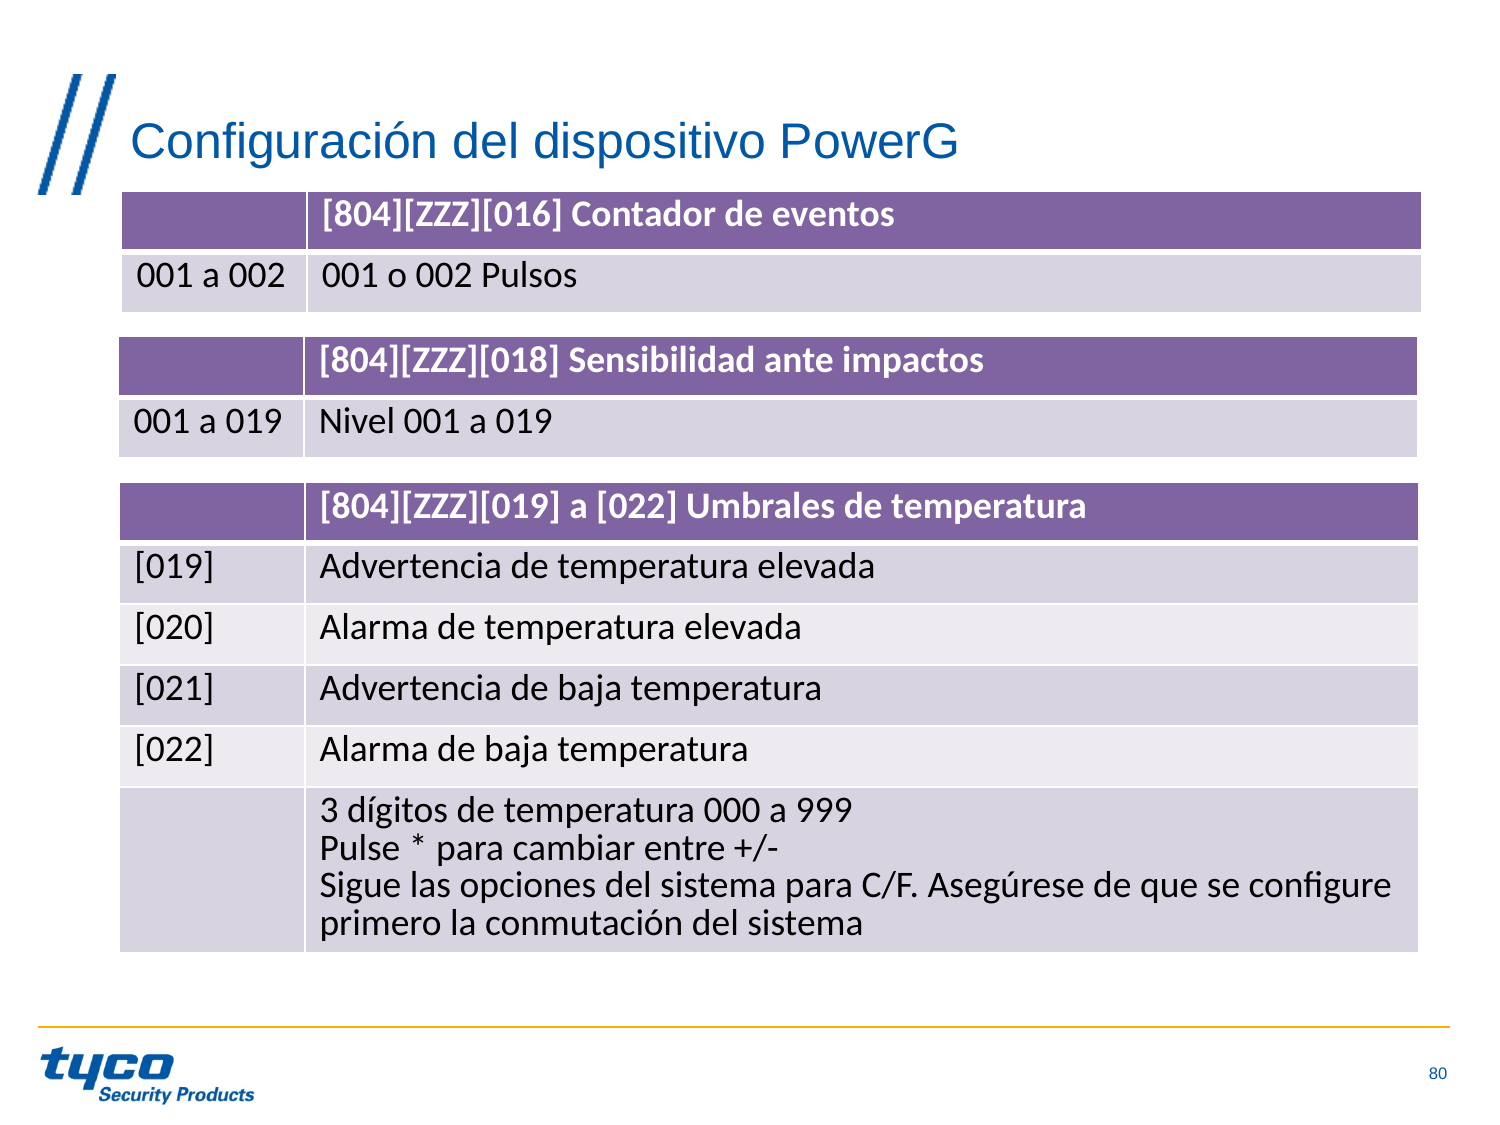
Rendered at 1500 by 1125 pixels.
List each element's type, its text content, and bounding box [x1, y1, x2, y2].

table_cell Advertencia de temperatura elevada [306, 546, 1418, 603]
table_header [122, 192, 306, 249]
table_header [804][ZZZ][019] a [022] Umbrales de temperatura [306, 483, 1418, 540]
table_cell Alarma de temperatura elevada [306, 605, 1418, 664]
table_cell [021] [120, 666, 304, 725]
picture [37, 74, 115, 195]
title Configuración del dispositivo PowerG [115, 44, 1426, 233]
table_cell Advertencia de baja temperatura [306, 666, 1418, 725]
table_cell Nivel 001 a 019 [305, 400, 1417, 457]
picture [34, 1040, 260, 1107]
table_header [120, 483, 304, 540]
table_header [804][ZZZ][018] Sensibilidad ante impactos [305, 337, 1417, 395]
table_cell [020] [120, 605, 304, 664]
table_cell [019] [120, 546, 304, 603]
table_cell Alarma de baja temperatura [306, 727, 1418, 786]
table_cell 001 o 002 Pulsos [308, 255, 1421, 312]
table_cell 3 dígitos de temperatura 000 a 999 Pulse * para cambiar entre +/- Sigue las opciones del sistema para C/F. Asegúrese de que se configure primero la conmutación del sistema [306, 788, 1418, 952]
table_cell [022] [120, 727, 304, 786]
text_box [97, 1061, 228, 1091]
table_cell 001 a 002 [122, 255, 306, 312]
table_header [119, 337, 303, 395]
table_cell [120, 788, 304, 952]
slide_number 80 [1387, 1042, 1463, 1103]
table_cell 001 a 019 [119, 400, 303, 457]
table_header [804][ZZZ][016] Contador de eventos [308, 192, 1421, 249]
